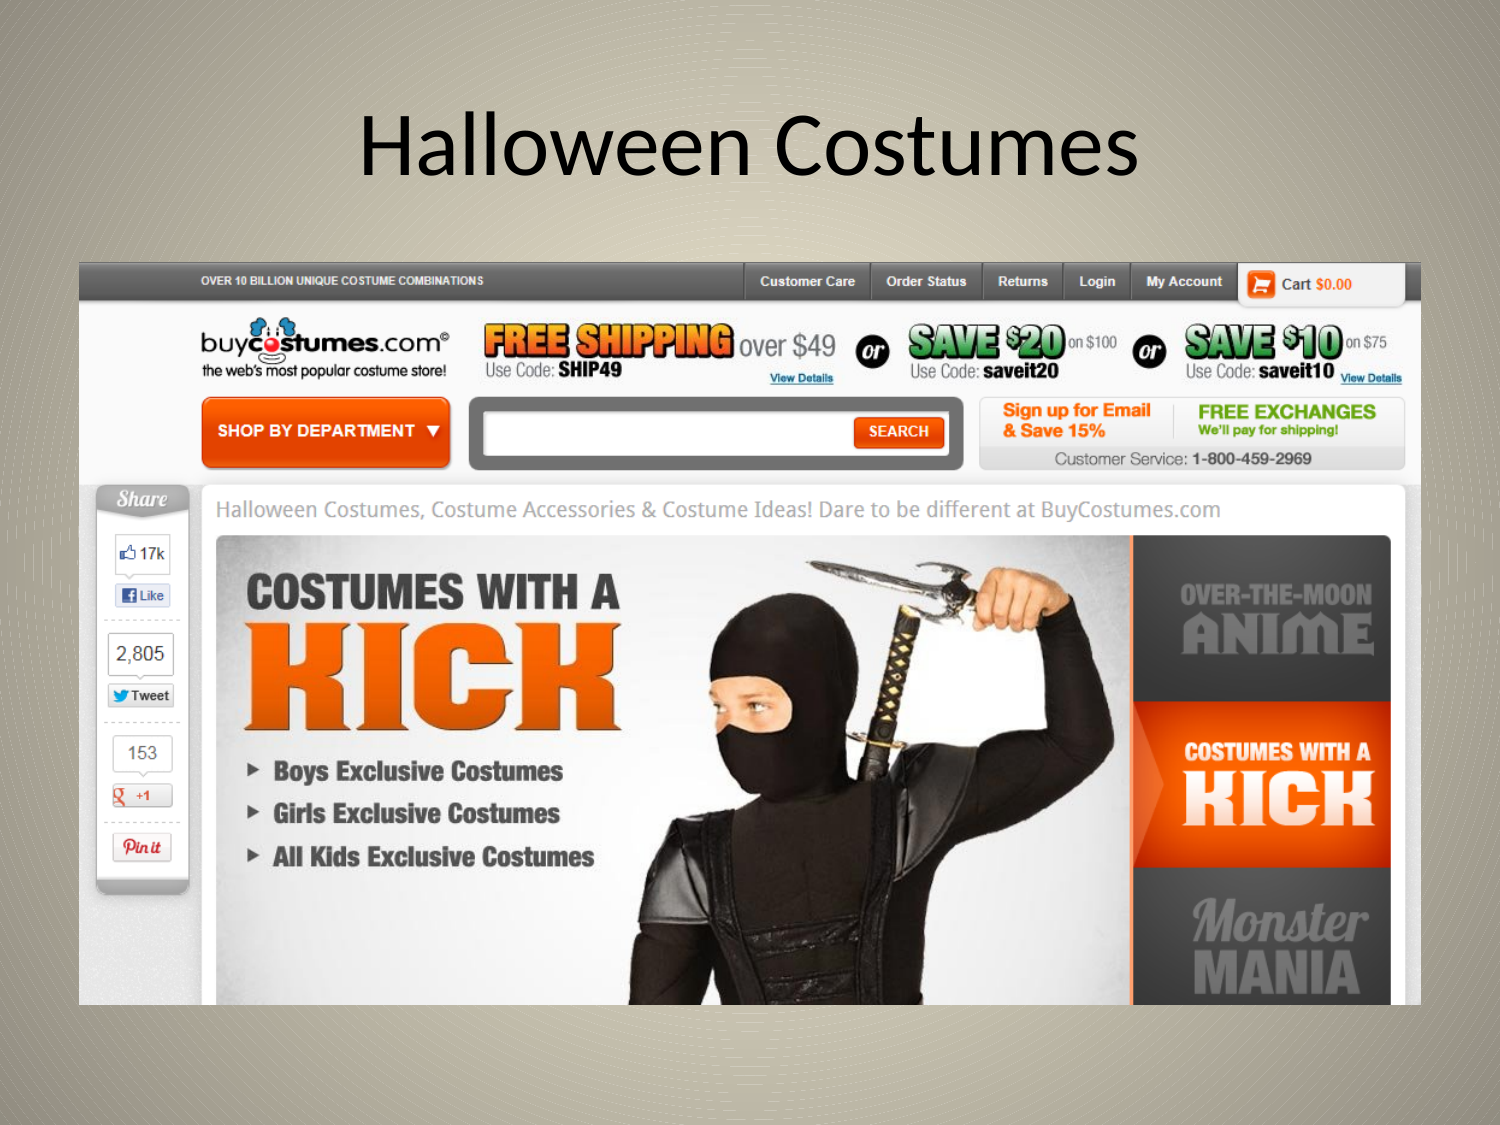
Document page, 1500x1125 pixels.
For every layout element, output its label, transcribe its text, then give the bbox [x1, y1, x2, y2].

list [78, 262, 1422, 1006]
title Halloween Costumes [75, 45, 1425, 233]
